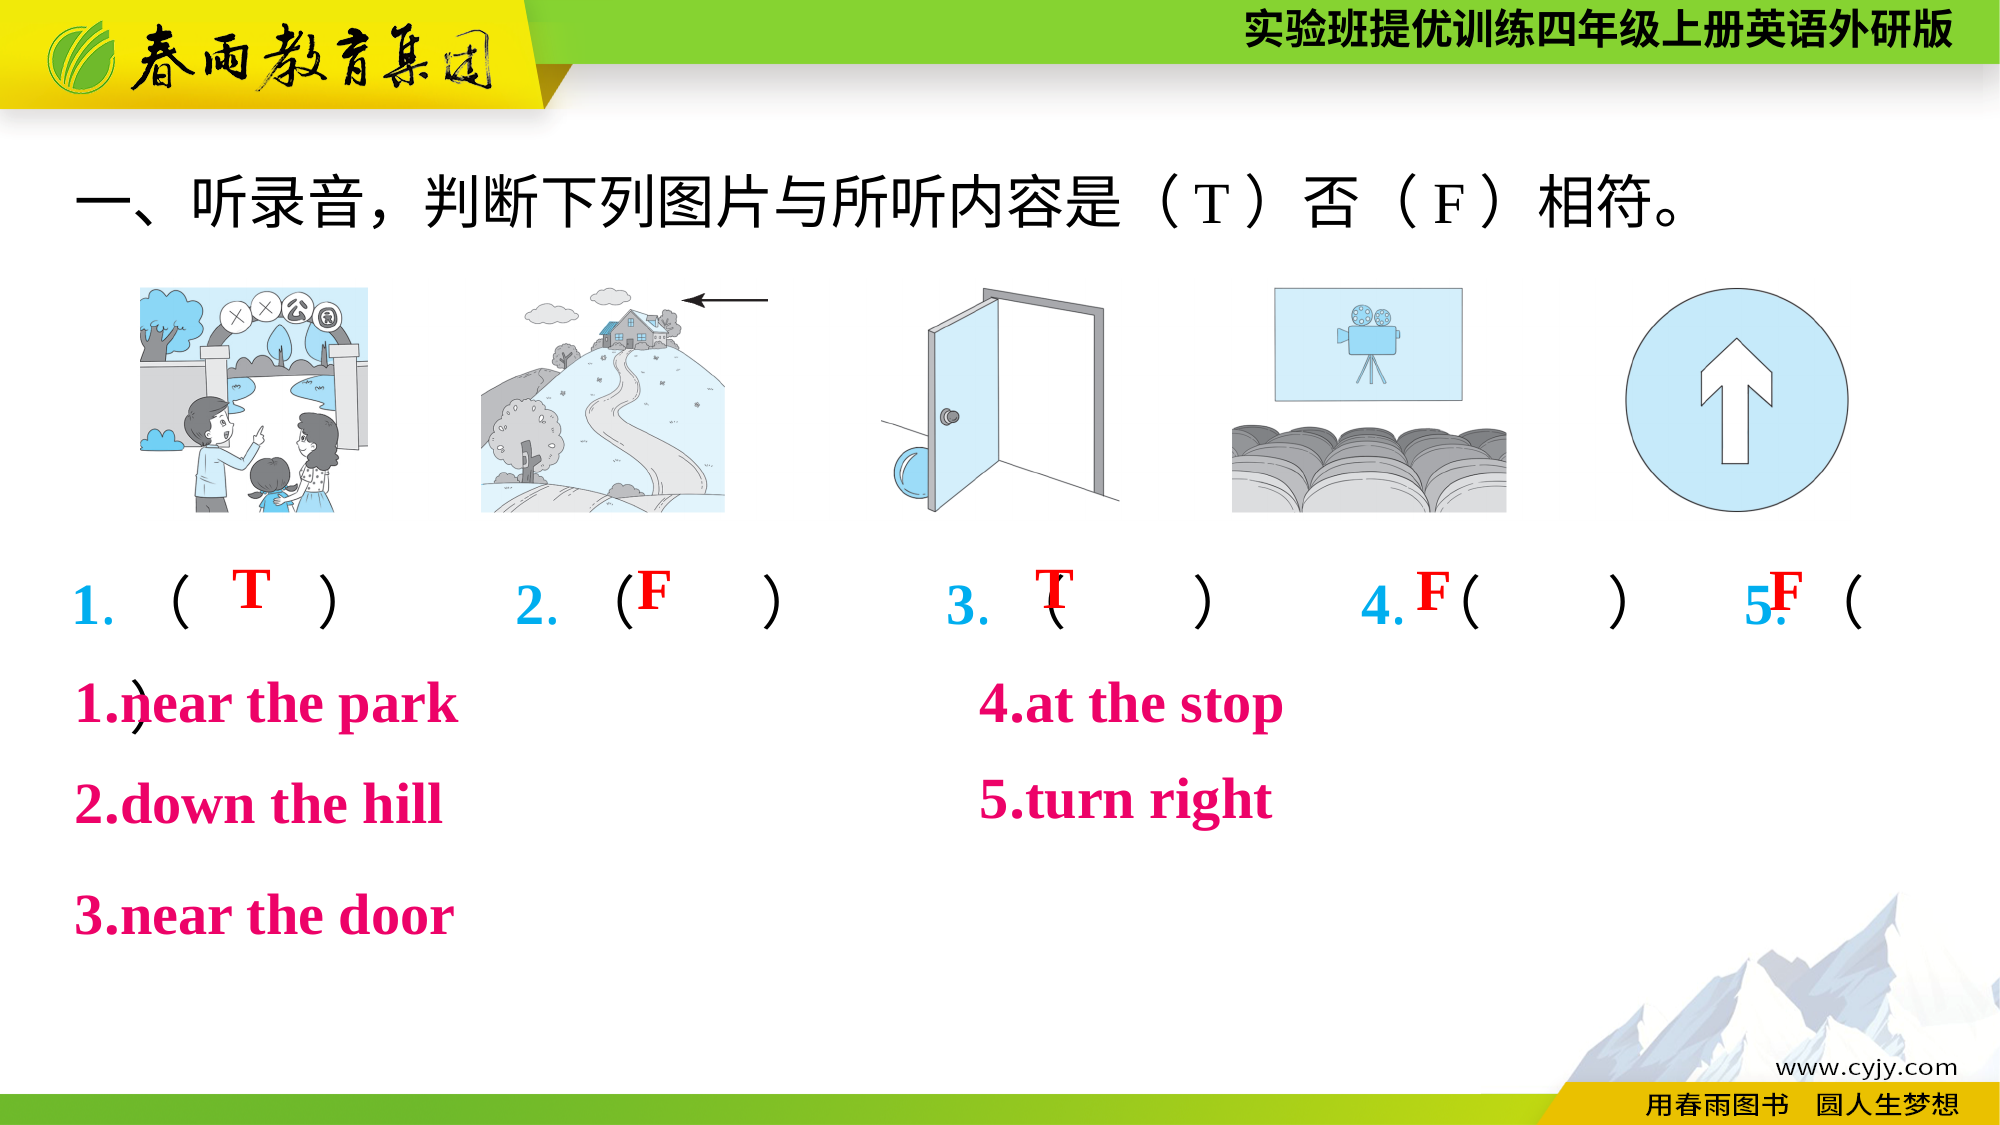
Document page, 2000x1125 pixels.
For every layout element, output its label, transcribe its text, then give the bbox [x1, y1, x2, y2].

text_box F [622, 543, 688, 629]
text_box F [1755, 544, 1821, 630]
text_box 5.turn right [964, 717, 1492, 838]
text_box 4.at the stop [964, 621, 1492, 717]
text_box 1.near the park [59, 621, 587, 723]
text_box 1.（ ） 2.（ ） 3.（ ） 4.（ ） 5.（ ） [56, 523, 1941, 749]
list 一、听录音，判断下列图片与所听内容是（T）否（F）相符。 [59, 122, 1944, 231]
picture [0, 0, 2000, 1125]
text_box T [1020, 543, 1090, 628]
text_box 2.down the hill [59, 723, 587, 833]
text_box 3.near the door [59, 833, 587, 954]
text_box F [1402, 544, 1468, 630]
text_box T [217, 543, 287, 628]
